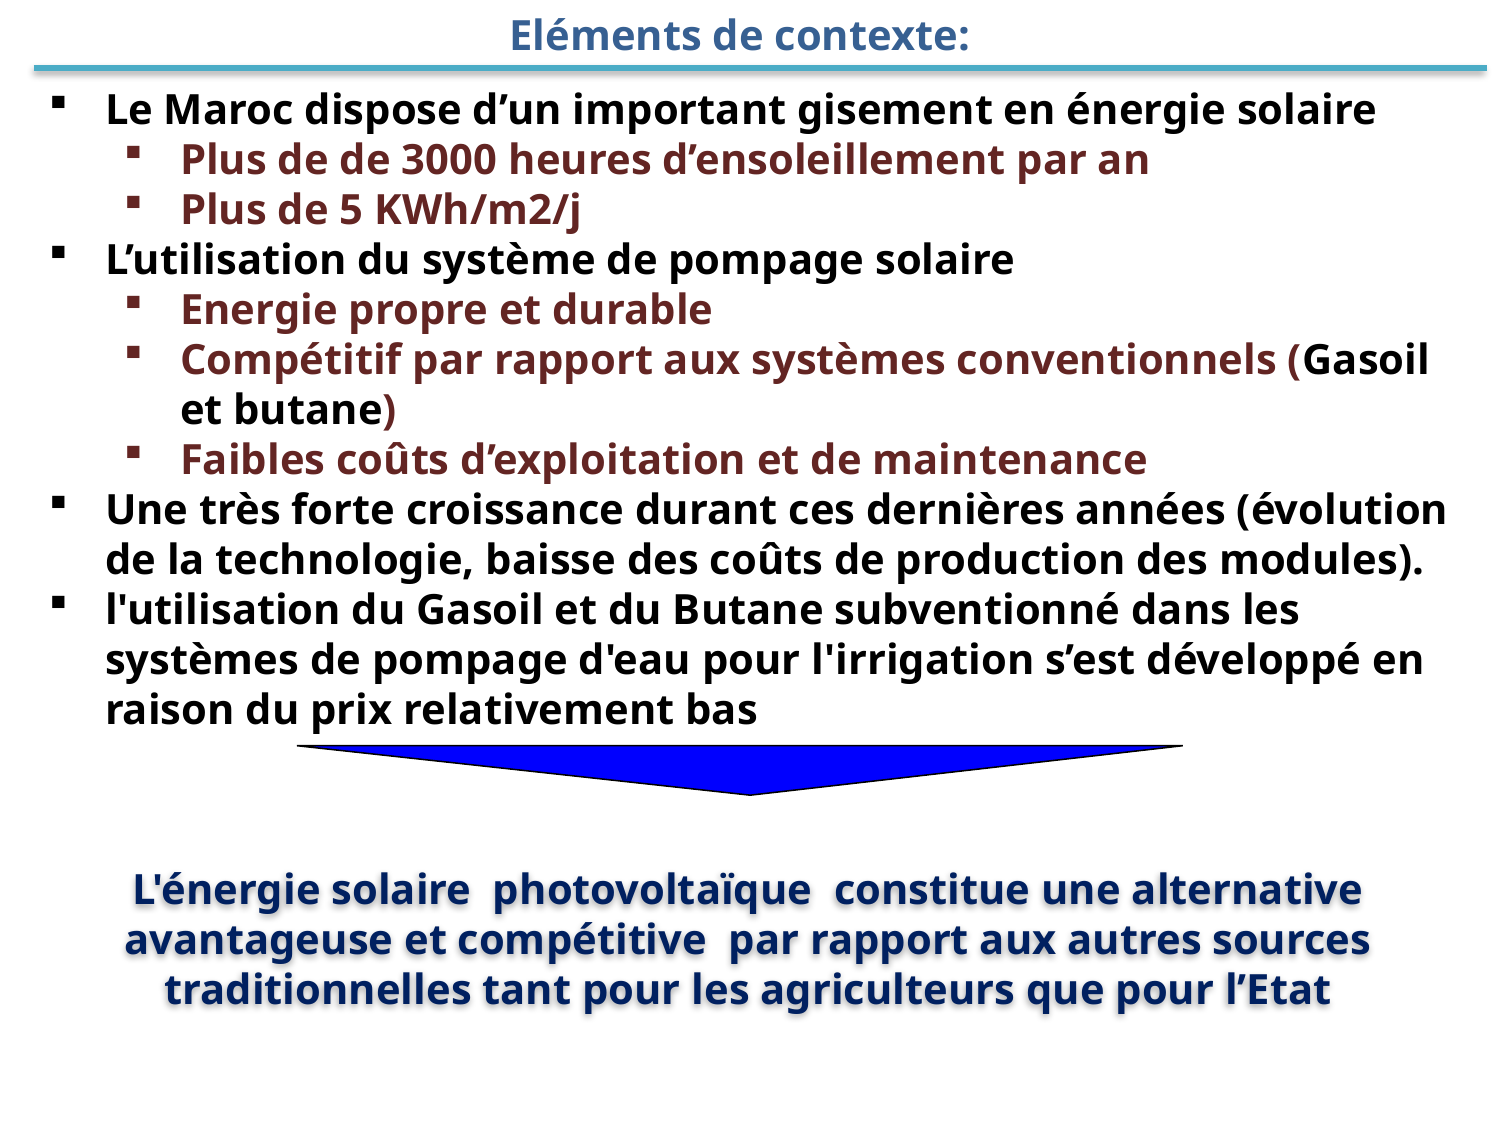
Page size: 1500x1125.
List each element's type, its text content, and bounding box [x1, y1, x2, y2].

text_box Le Maroc dispose d’un important gisement en énergie solaire Plus de de 3000 heures d’ensoleillement par an Plus de 5 KWh/m2/j [33, 79, 1463, 225]
text_box Eléments de contexte: [0, 0, 1480, 66]
text_box L’utilisation du système de pompage solaire Energie propre et durable Compétitif par rapport aux systèmes conventionnels (Gasoil et butane) Faibles coûts d’exploitation et de maintenance Une très forte croissance durant ces dernières années (évolution de la technologie, baisse des coûts de production des modules). l'utilisation du Gasoil et du Butane subventionné dans les systèmes de pompage d'eau pour l'irrigation s’est développé en raison du prix relativement bas [33, 225, 1469, 741]
text_box [296, 745, 1183, 796]
text_box L'énergie solaire photovoltaïque constitue une alternative avantageuse et compétitive par rapport aux autres sources traditionnelles tant pour les agriculteurs que pour l’Etat [8, 796, 1489, 1080]
